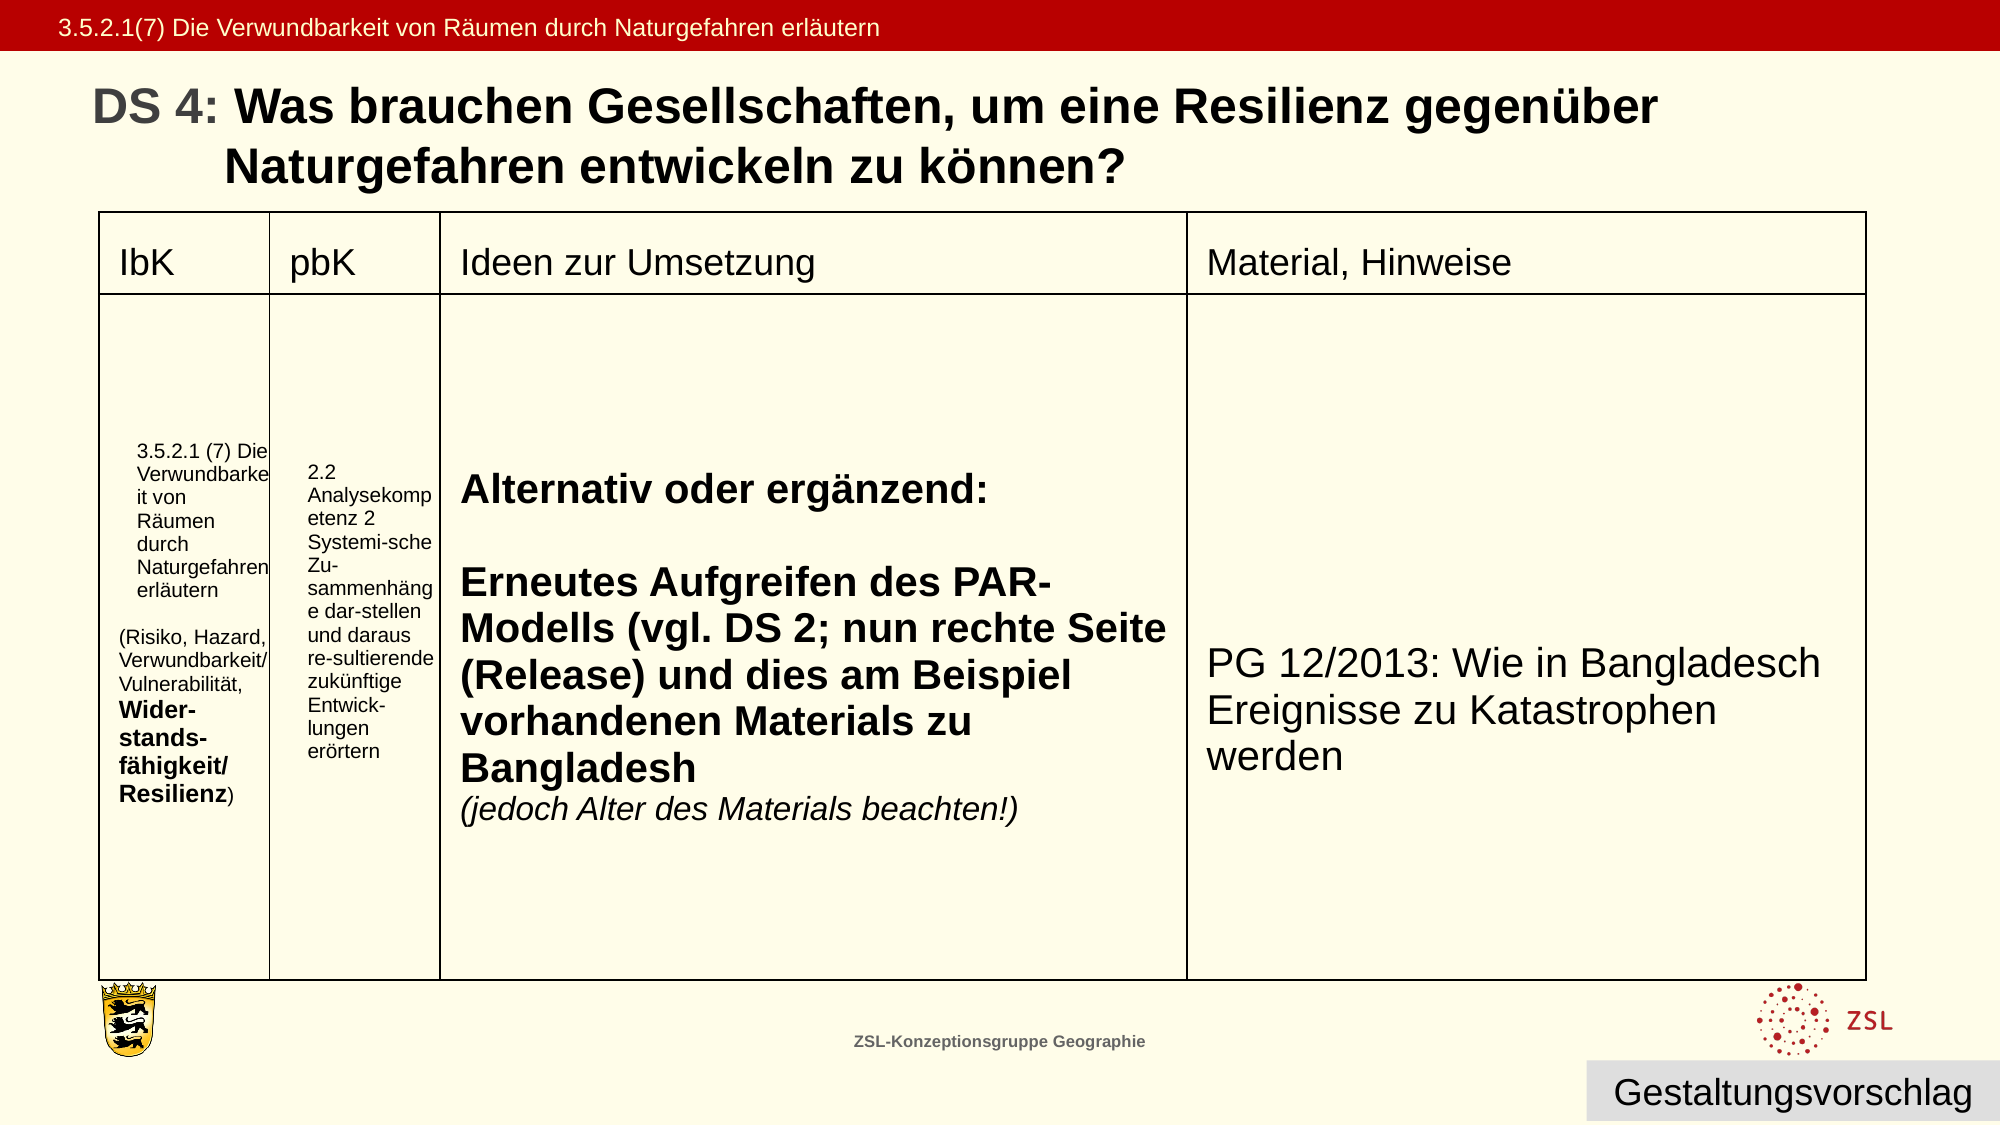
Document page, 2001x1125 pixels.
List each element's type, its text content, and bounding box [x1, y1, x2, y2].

table_header Ideen zur Umsetzung [441, 213, 1186, 293]
table_header IbK [100, 213, 269, 293]
table_cell Alternativ oder ergänzend: Erneutes Aufgreifen des PAR-Modells (vgl. DS 2; nun rechte Seite (Release) und dies am Beispiel vorhandenen Materials zu Bangladesh (jedoch Alter des Materials beachten!) [441, 295, 1186, 979]
table_header Material, Hinweise [1188, 213, 1865, 293]
text_box DS 4: Was brauchen Gesellschaften, um eine Resilienz gegenüber Naturgefahren entwickeln zu können? [77, 69, 1923, 197]
picture [99, 981, 158, 1059]
table_cell 2.2 Analysekompetenz 2 Systemi-sche Zu-sammenhänge dar-stellen und daraus re-sultierende zukünftige Entwick-lungen erörtern [270, 295, 439, 979]
table_cell 3.5.2.1 (7) Die Verwundbarkeit von Räumen durch Naturgefahren erläutern (Risiko, Hazard, Verwundbarkeit/ Vulnerabilität, Wider-stands-fähigkeit/ Resilienz) [100, 295, 269, 979]
text_box 3.5.2.1(7) Die Verwundbarkeit von Räumen durch Naturgefahren erläutern [43, 4, 1866, 57]
footer ZSL-Konzeptionsgruppe Geographie [704, 1023, 1296, 1083]
table_header pbK [270, 213, 439, 293]
text_box Gestaltungsvorschlag [1586, 1060, 2000, 1121]
table_cell PG 12/2013: Wie in Bangladesch Ereignisse zu Katastrophen werden [1188, 295, 1865, 979]
